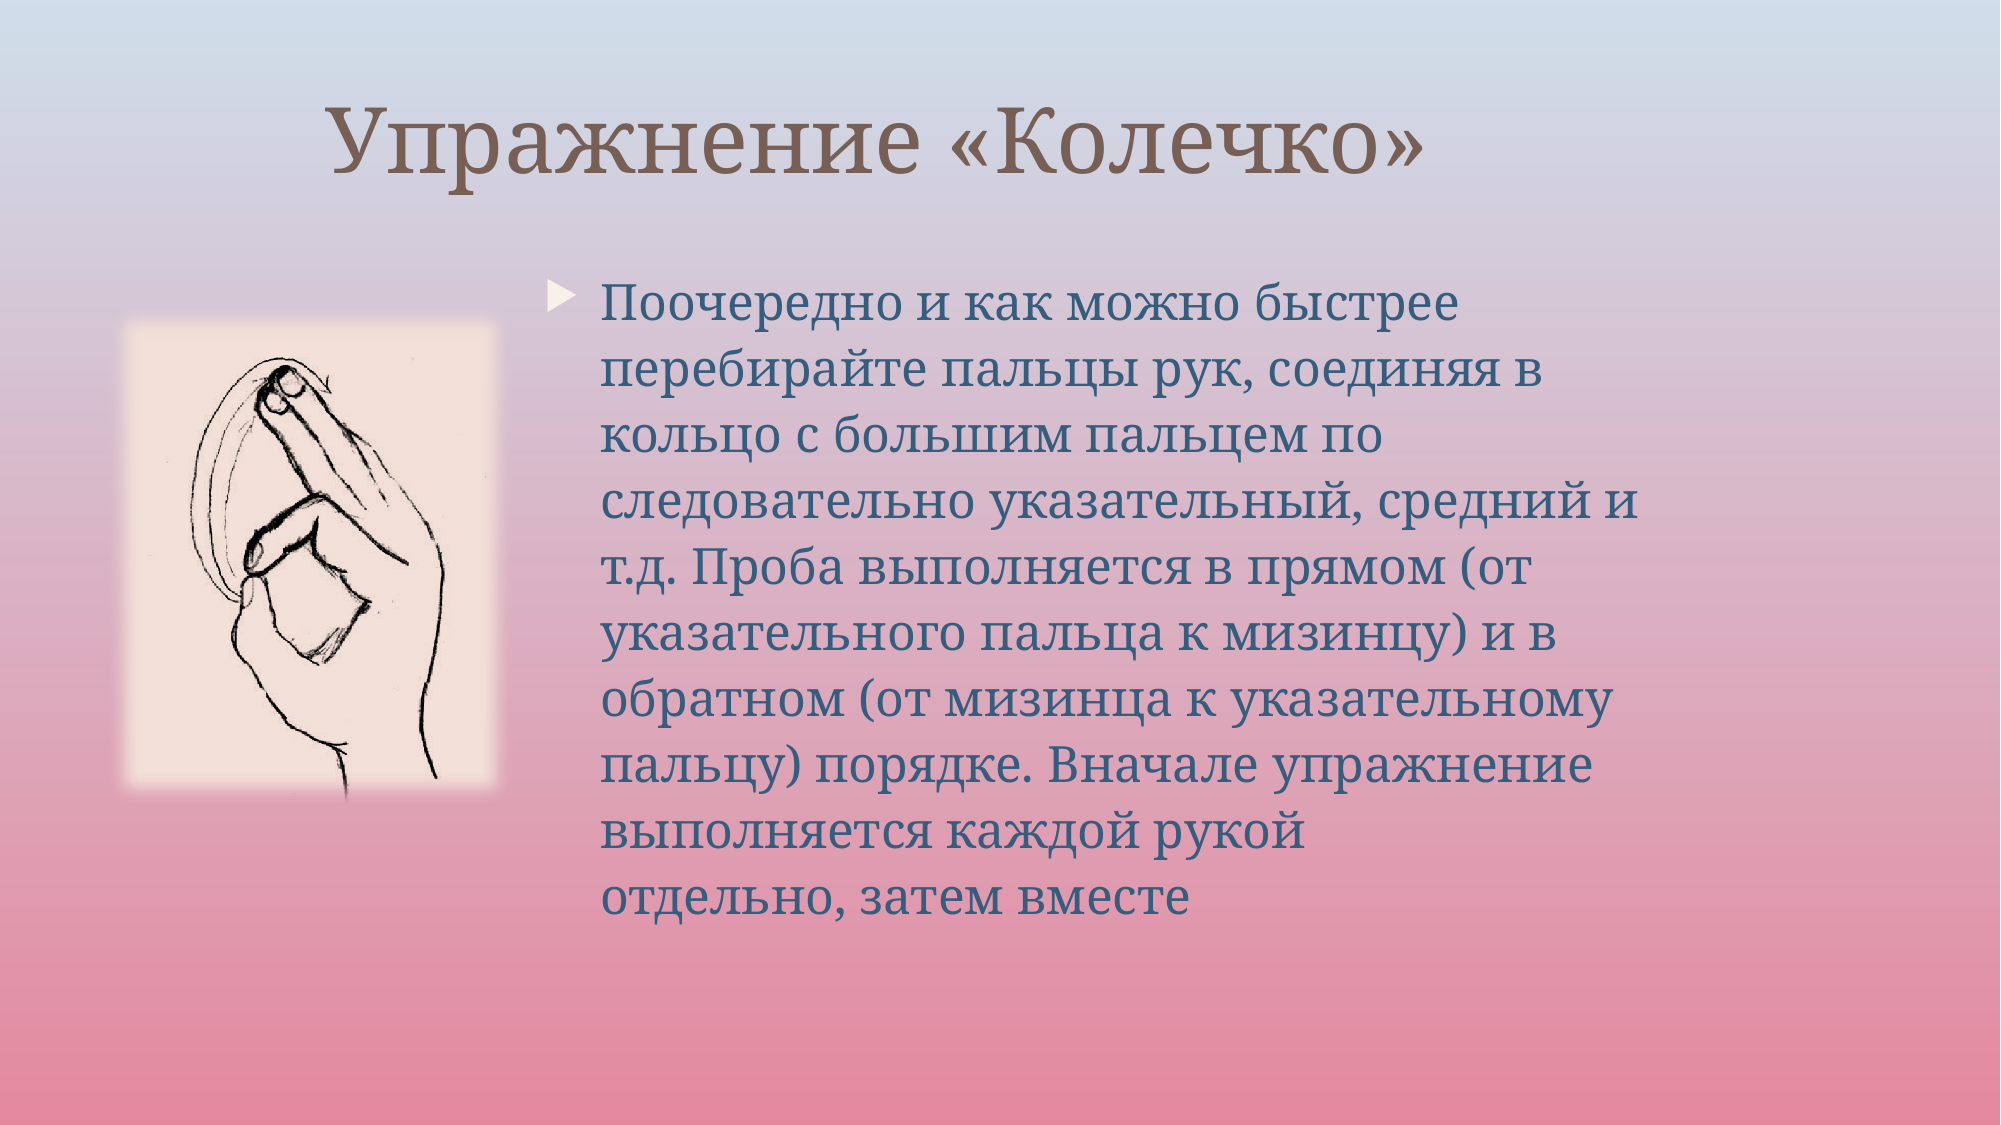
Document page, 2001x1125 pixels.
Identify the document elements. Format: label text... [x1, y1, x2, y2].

list Поочередно и как можно быстрее перебирай­те пальцы рук, соединяя в кольцо с большим пальцем по­следовательно указательный, средний и т.д. Проба выпол­няется в прямом (от указательного пальца к мизинцу) и в обратном (от мизинца к указательному пальцу) порядке. Вначале упражнение выполняется каждой рукой отдельно, затем вместе [528, 257, 1698, 1027]
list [105, 303, 514, 806]
title Упражнение «Колечко» [106, 74, 1649, 304]
